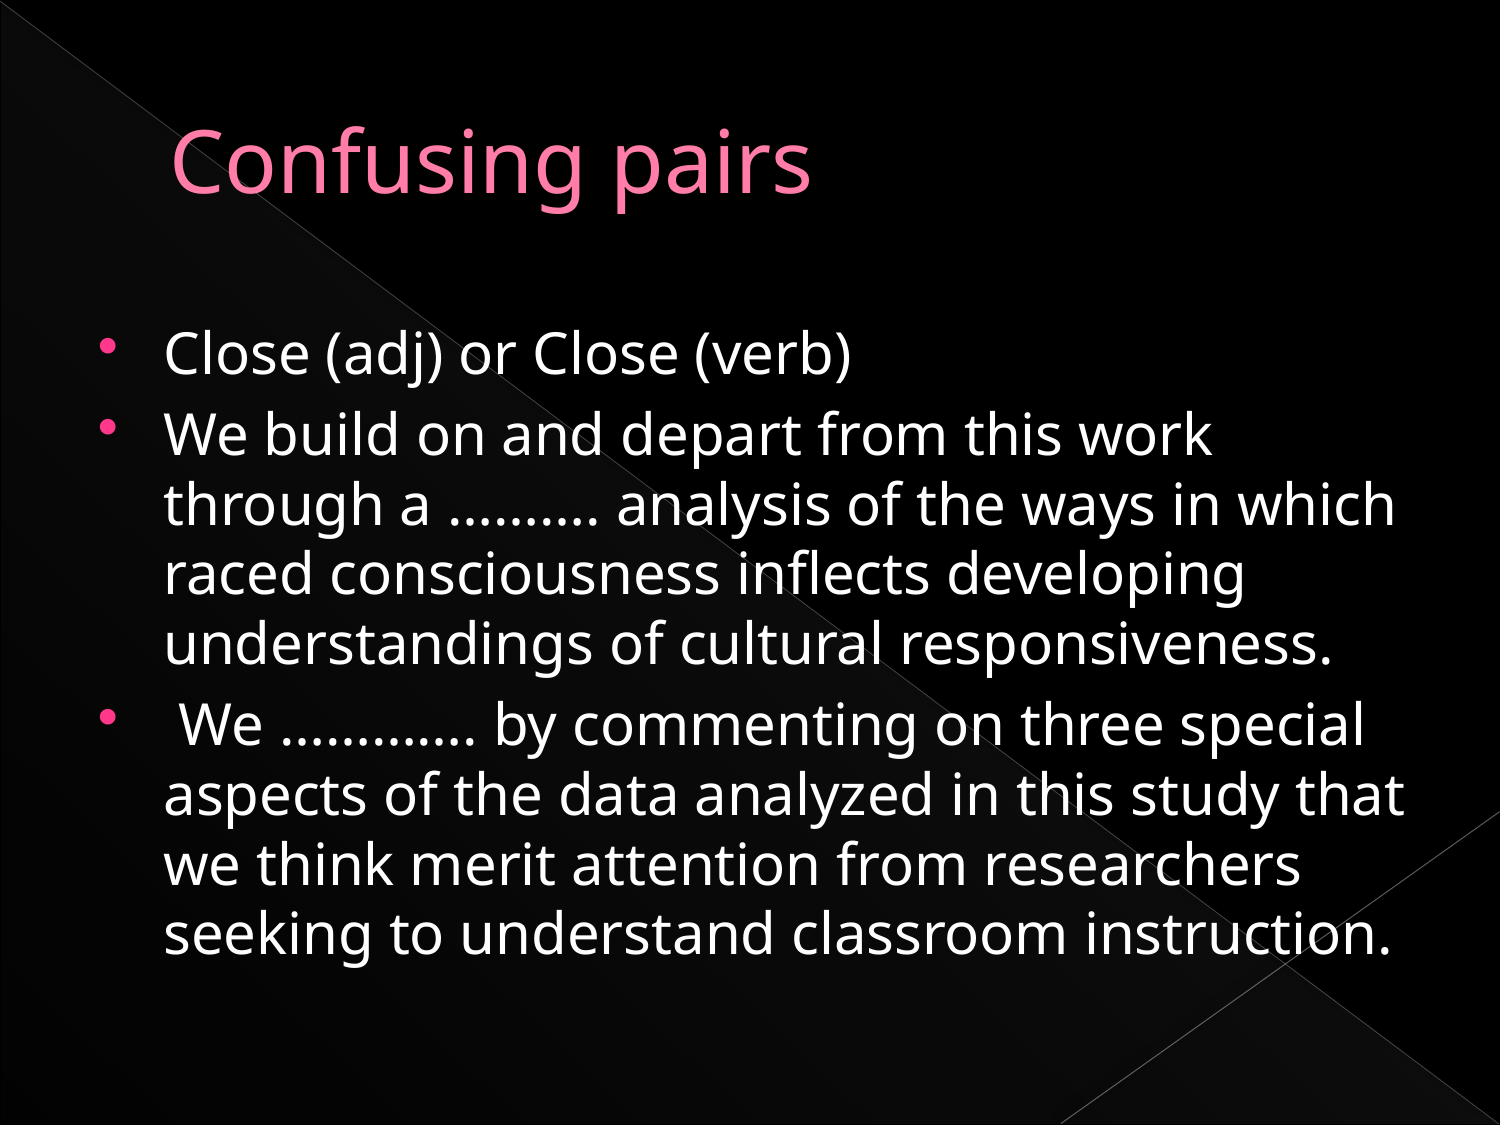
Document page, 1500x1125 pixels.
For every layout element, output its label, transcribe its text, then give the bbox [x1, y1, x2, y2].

title Confusing pairs [75, 43, 1425, 274]
list Close (adj) or Close (verb) We build on and depart from this work through a ………. analysis of the ways in which raced consciousness inflects developing understandings of cultural responsiveness. We …………. by commenting on three special aspects of the data analyzed in this study that we think merit attention from researchers seeking to understand classroom instruction. [75, 308, 1425, 1059]
